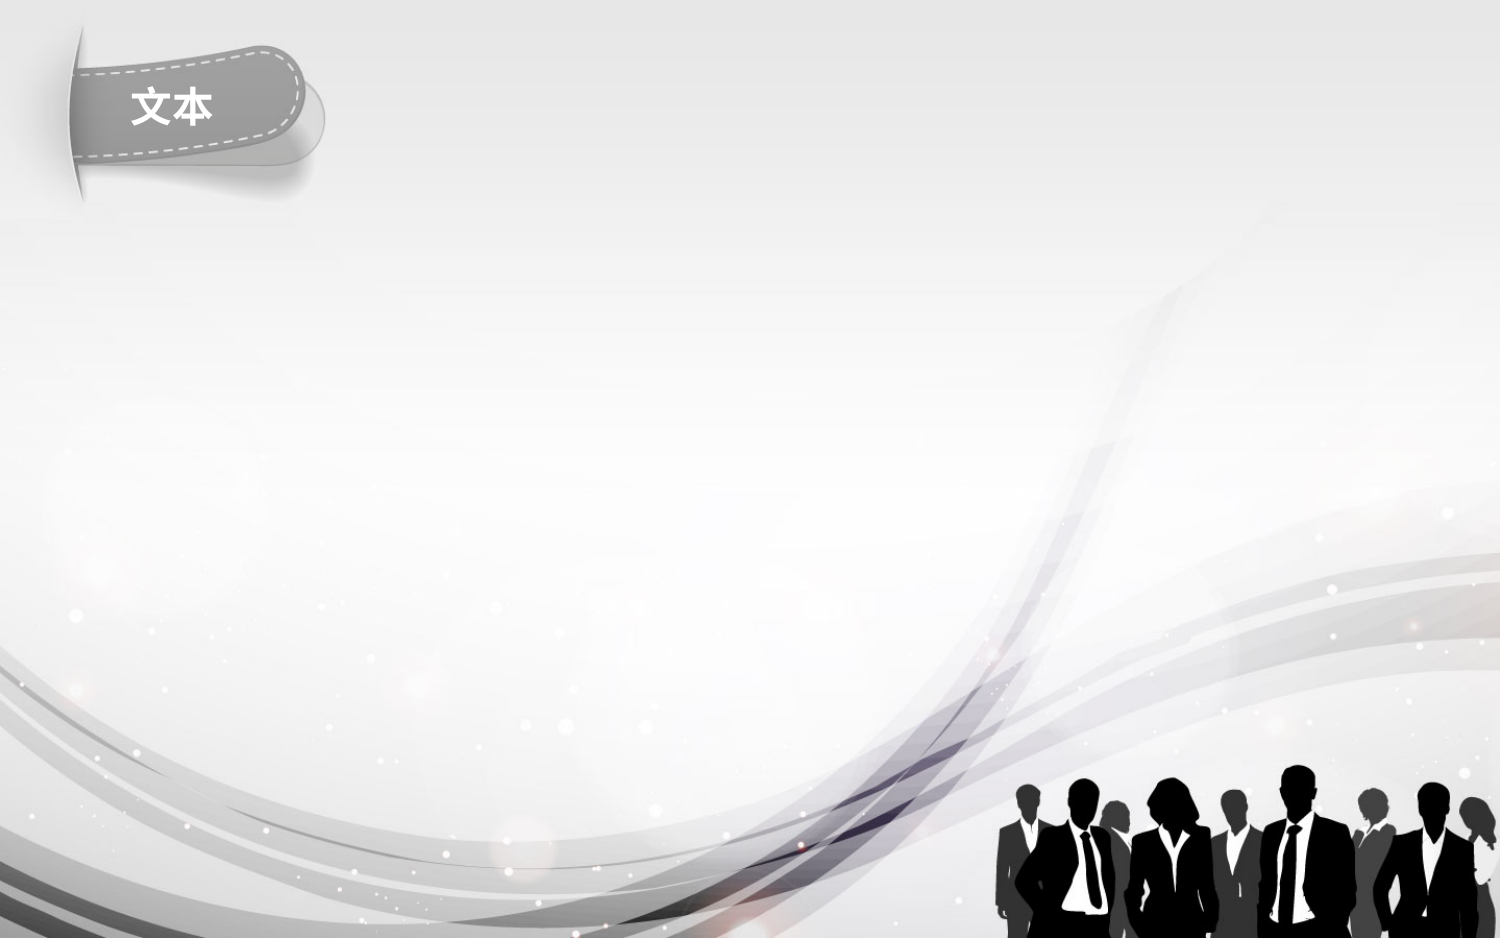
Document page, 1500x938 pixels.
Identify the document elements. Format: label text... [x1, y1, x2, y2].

title 文本 [63, 70, 282, 141]
picture [0, 0, 1500, 938]
